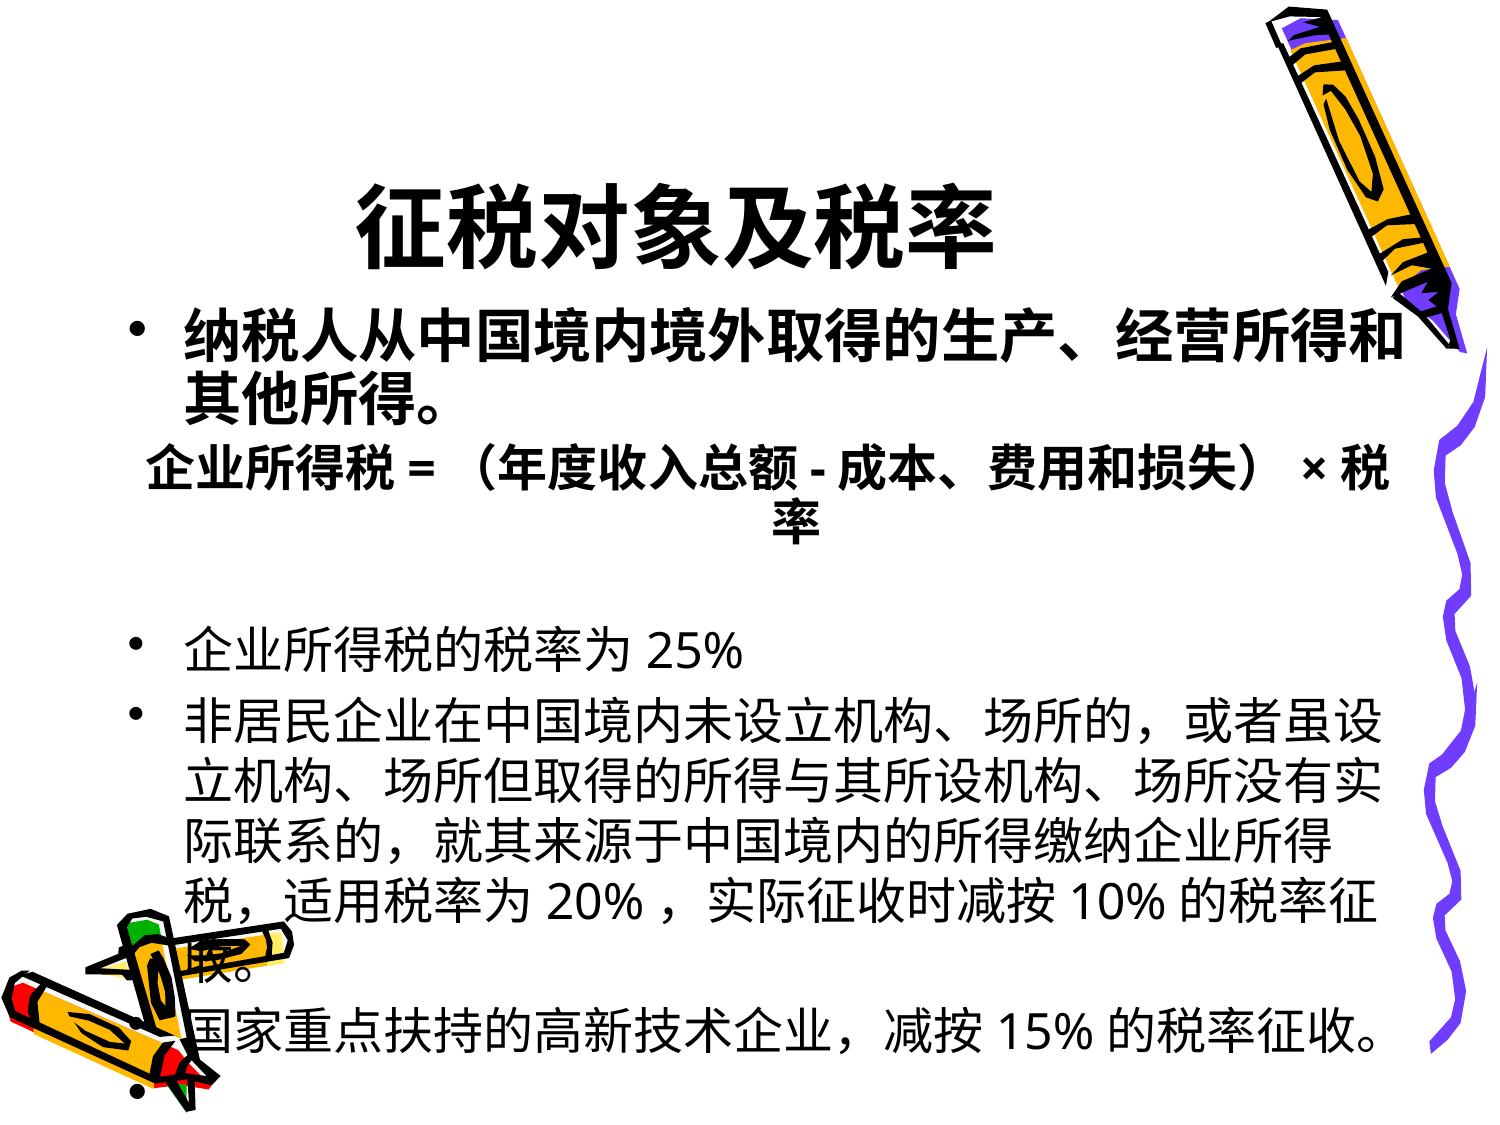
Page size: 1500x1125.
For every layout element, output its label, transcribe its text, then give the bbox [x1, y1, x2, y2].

title 征税对象及税率 [112, 24, 1240, 288]
list 纳税人从中国境内境外取得的生产、经营所得和其他所得。 企业所得税=（年度收入总额-成本、费用和损失）×税率 企业所得税的税率为25% 非居民企业在中国境内未设立机构、场所的，或者虽设立机构、场所但取得的所得与其所设机构、场所没有实际联系的，就其来源于中国境内的所得缴纳企业所得税，适用税率为20%，实际征收时减按10%的税率征收。 国家重点扶持的高新技术企业，减按15%的税率征收。 [112, 299, 1424, 1048]
